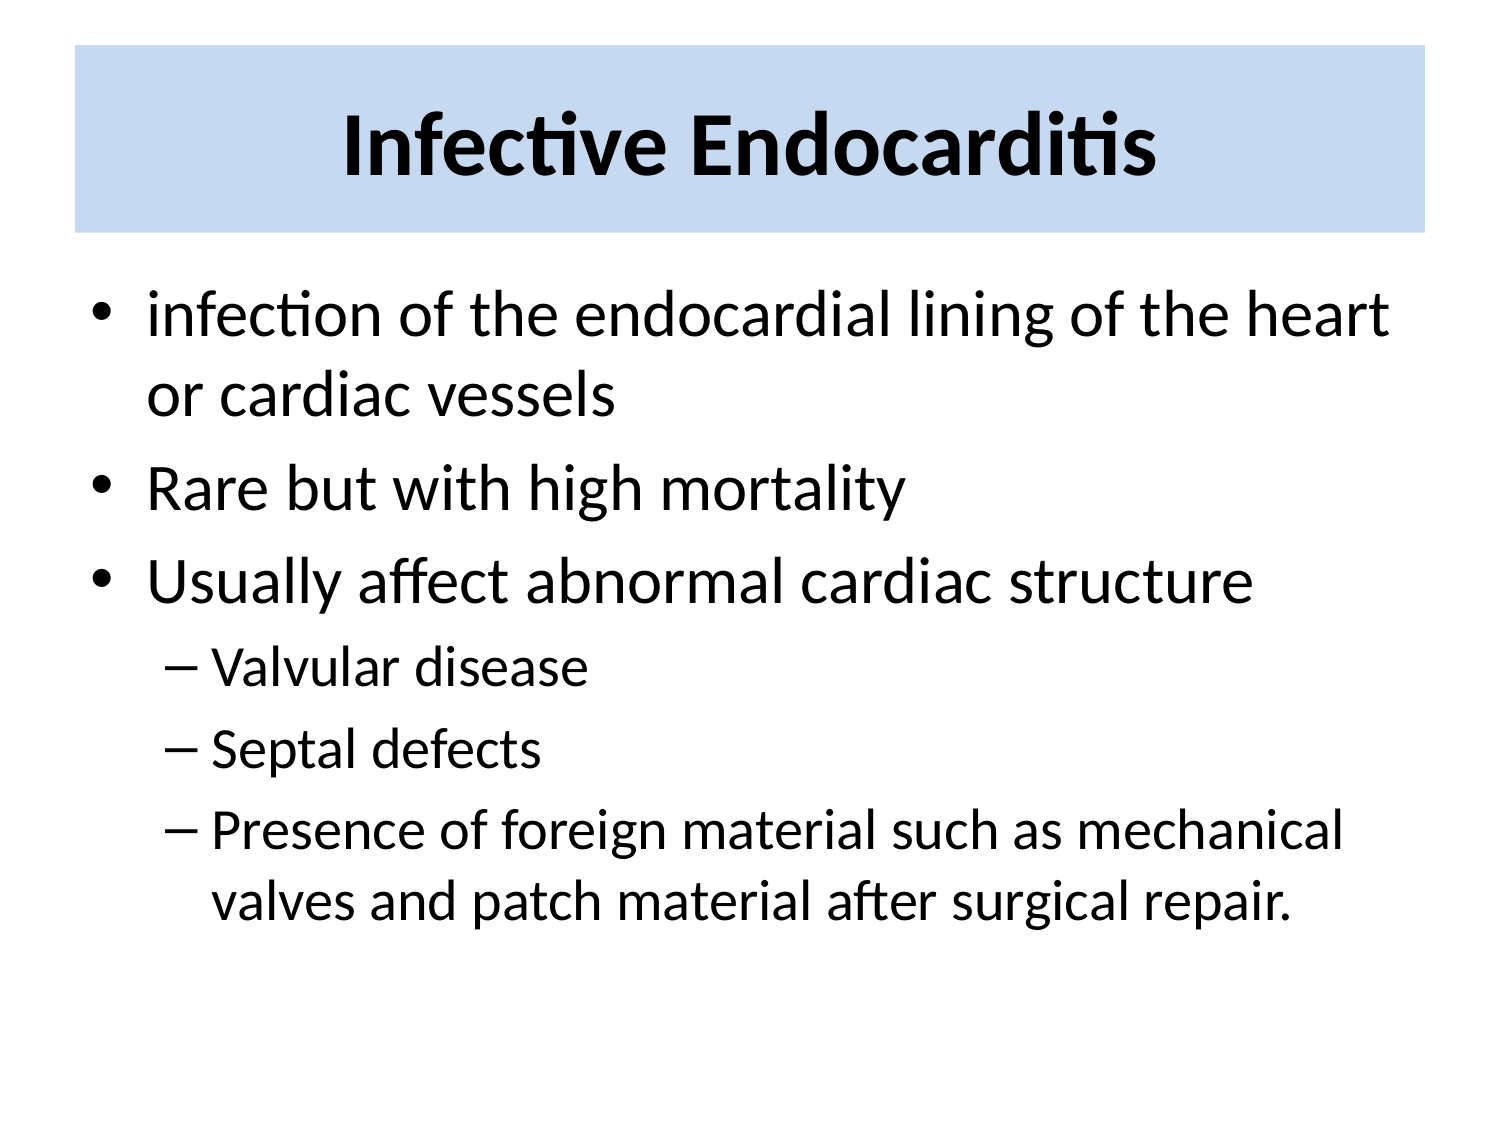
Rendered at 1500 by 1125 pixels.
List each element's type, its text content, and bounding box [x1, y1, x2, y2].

title Infective Endocarditis [75, 45, 1425, 233]
list infection of the endocardial lining of the heart or cardiac vessels Rare but with high mortality Usually affect abnormal cardiac structure Valvular disease Septal defects Presence of foreign material such as mechanical valves and patch material after surgical repair. [75, 262, 1425, 1005]
